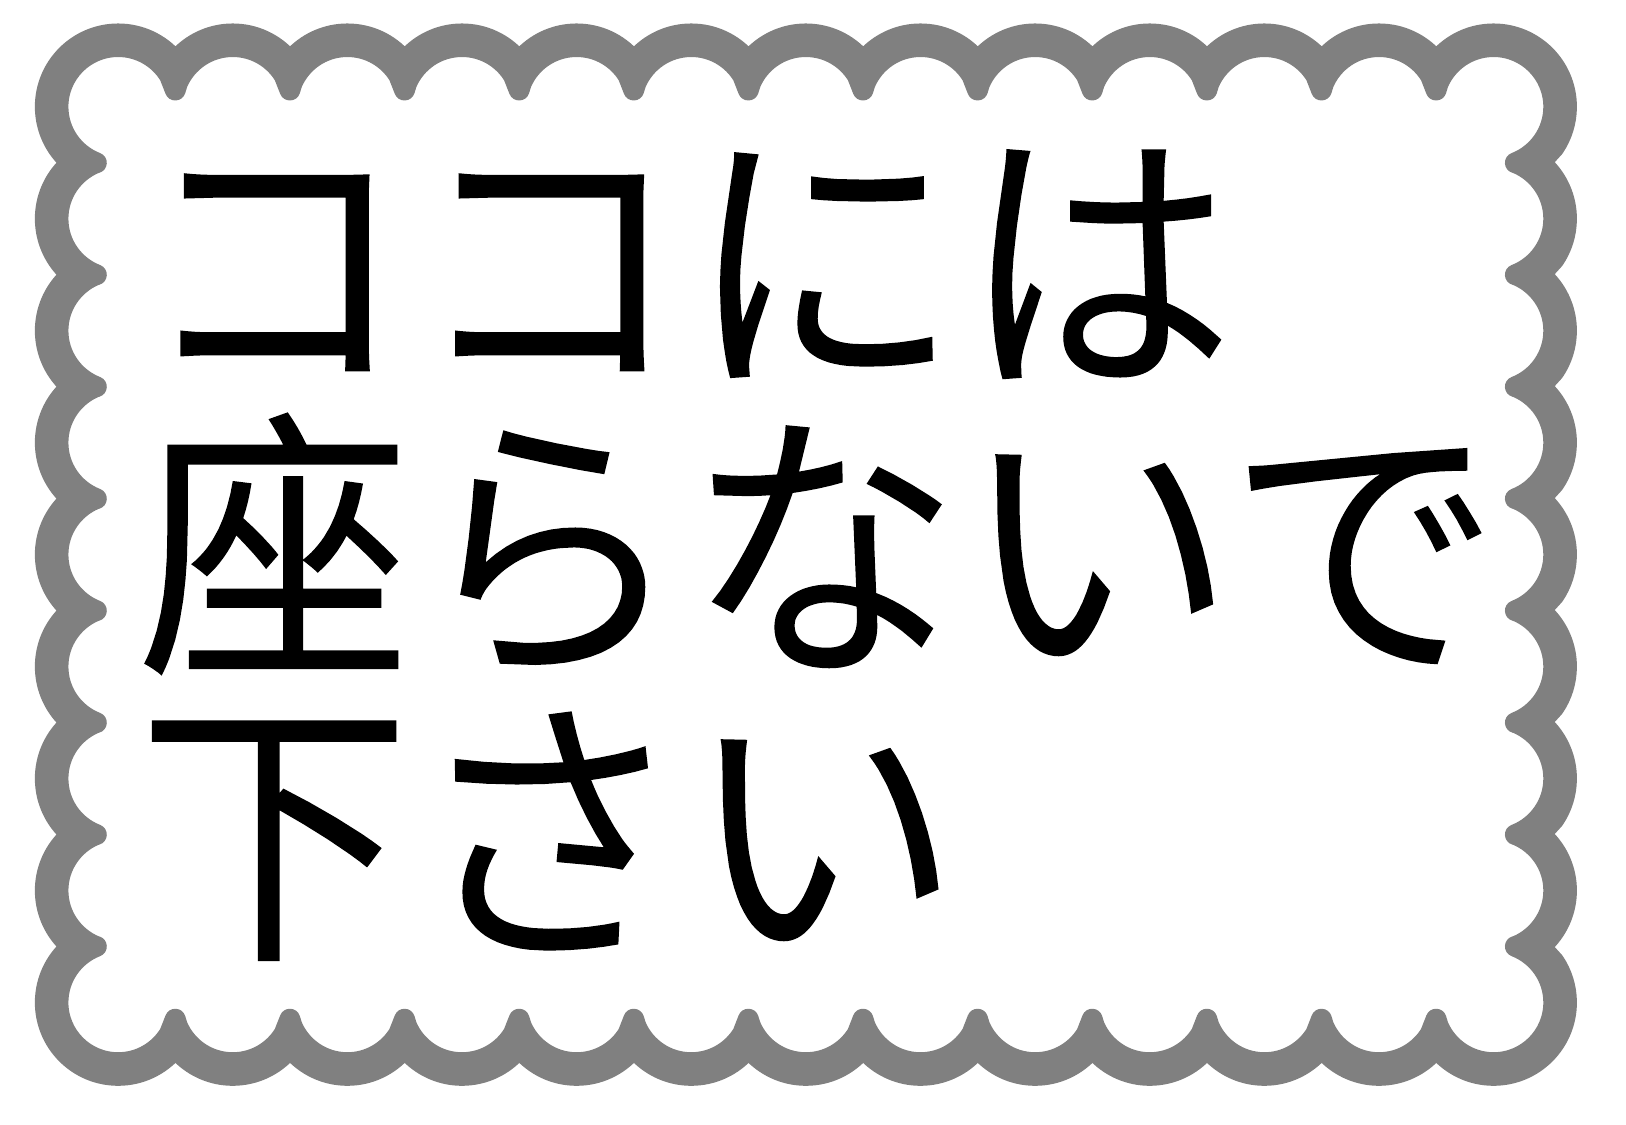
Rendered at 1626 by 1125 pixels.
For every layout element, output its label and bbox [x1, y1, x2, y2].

text_box [43, 31, 1569, 1078]
